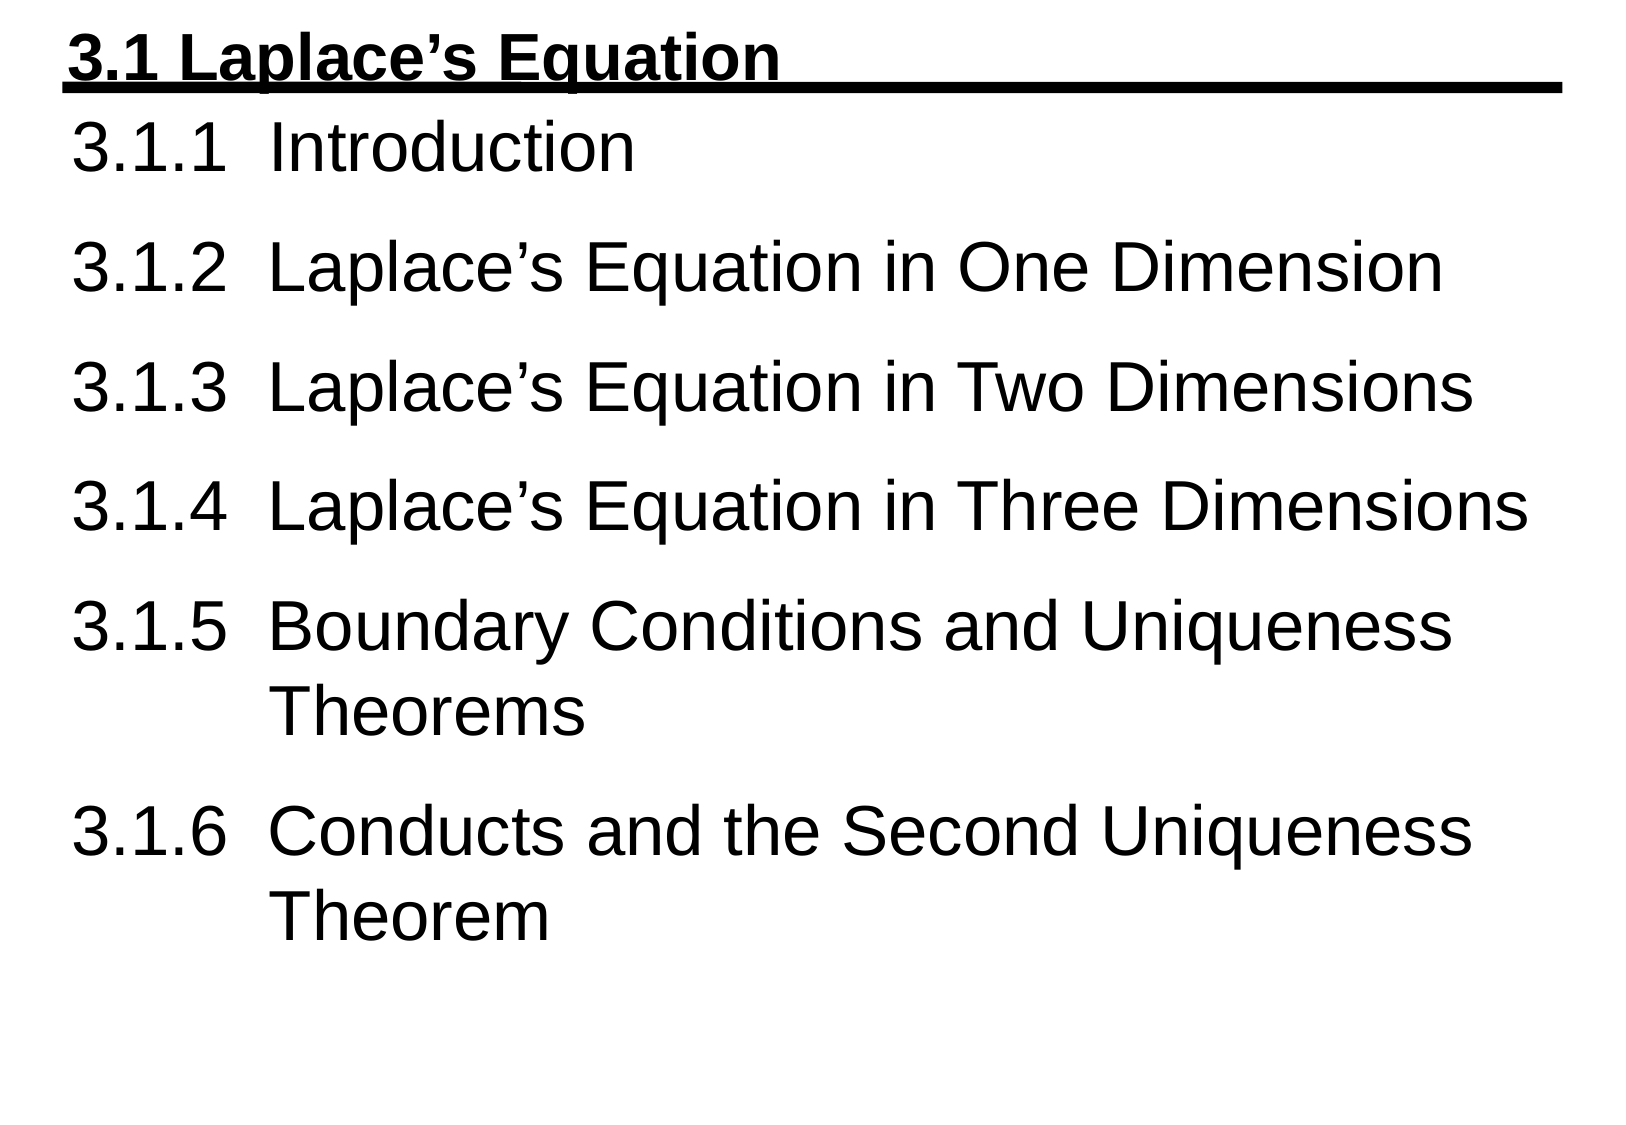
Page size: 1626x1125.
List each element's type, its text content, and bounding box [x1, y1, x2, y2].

text_box 3.1 Laplace’s Equation [52, 5, 799, 101]
text_box 3.1.1 Introduction 3.1.2 Laplace’s Equation in One Dimension 3.1.3 Laplace’s Equation in Two Dimensions 3.1.4 Laplace’s Equation in Three Dimensions 3.1.5 Boundary Conditions and Uniqueness Theorems 3.1.6 Conducts and the Second Uniqueness Theorem [56, 92, 1625, 963]
